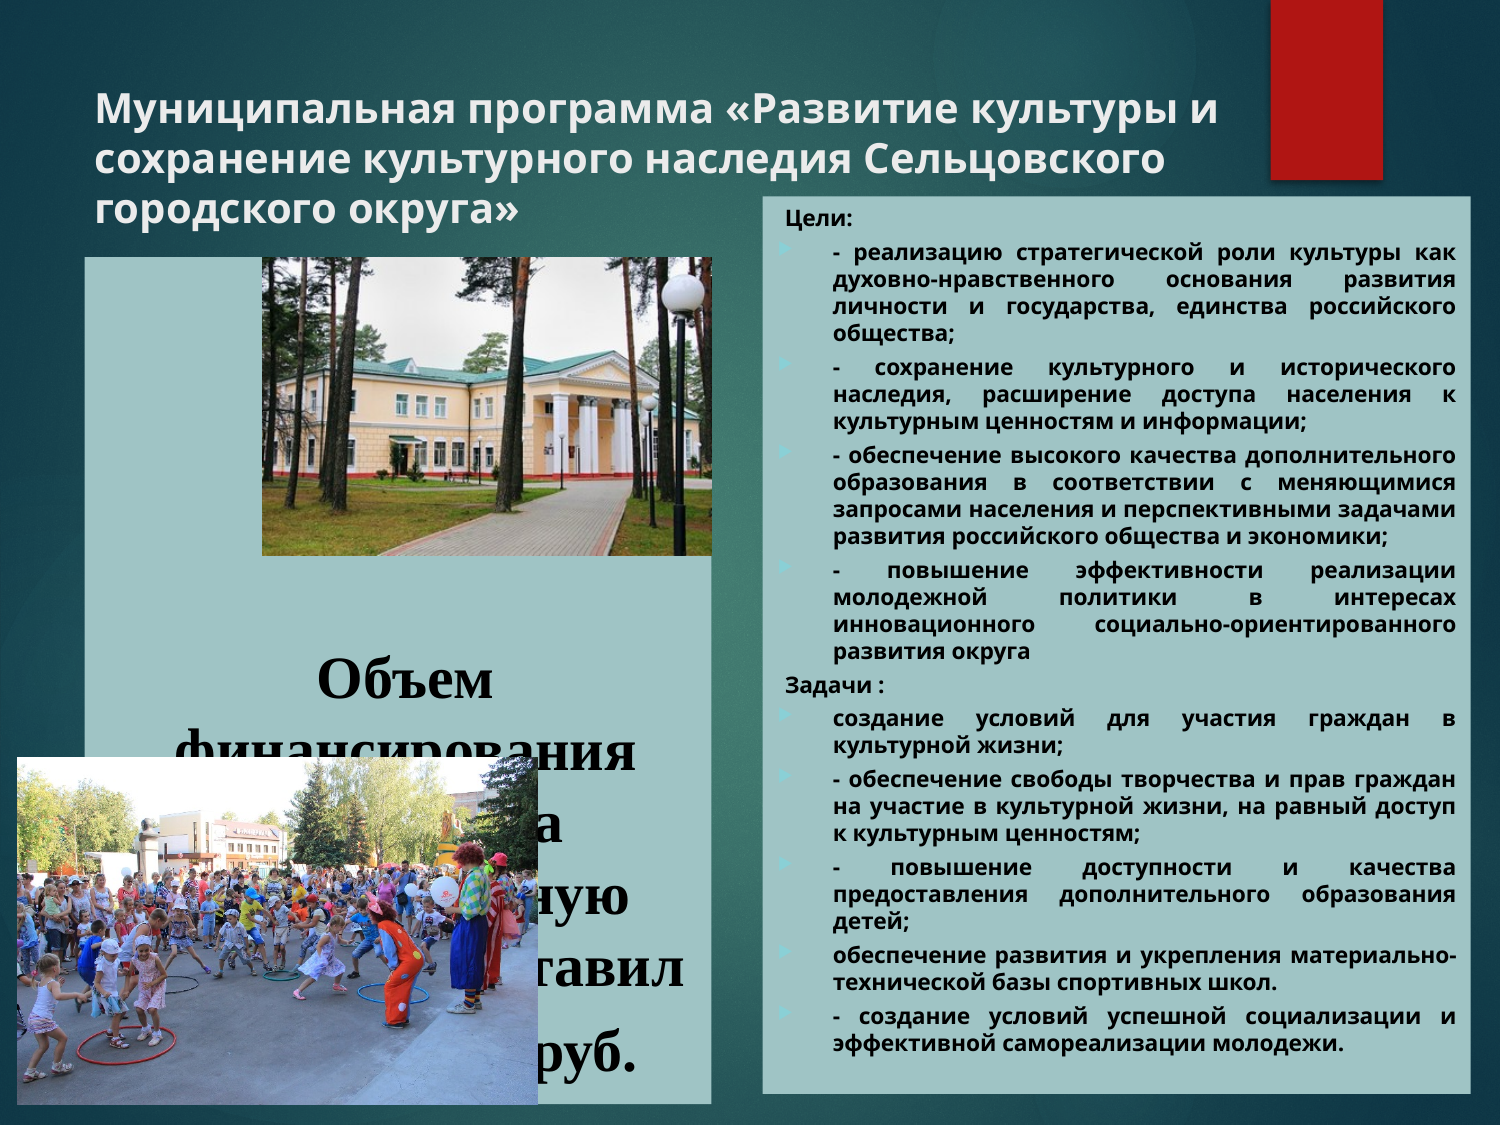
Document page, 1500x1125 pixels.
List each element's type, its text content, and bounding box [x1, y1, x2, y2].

list Объем финансирования расходов на муниципальную программу составил 44 004,0 тыс. руб. [84, 257, 712, 1105]
list Цели: - реализацию стратегической роли культуры как духовно-нравственного основания развития личности и государства, единства российского общества; - сохранение культурного и исторического наследия, расширение доступа населения к культурным ценностям и информации; - обеспечение высокого качества дополнительного образования в соответствии с меняющимися запросами населения и перспективными задачами развития российского общества и экономики; - повышение эффективности реализации молодежной политики в интересах инновационного социально-ориентированного развития округа Задачи : создание условий для участия граждан в культурной жизни; - обеспечение свободы творчества и прав граждан на участие в культурной жизни, на равный доступ к культурным ценностям; - повышение доступности и качества предоставления дополнительного образования детей; обеспечение развития и укрепления материально-технической базы спортивных школ. - создание условий успешной социализации и эффективной самореализации молодежи. [762, 196, 1471, 1094]
title Муниципальная программа «Развитие культуры и сохранение культурного наследия Сельцовского городского округа» [79, 74, 1400, 256]
picture [262, 256, 712, 556]
picture [17, 757, 538, 1105]
